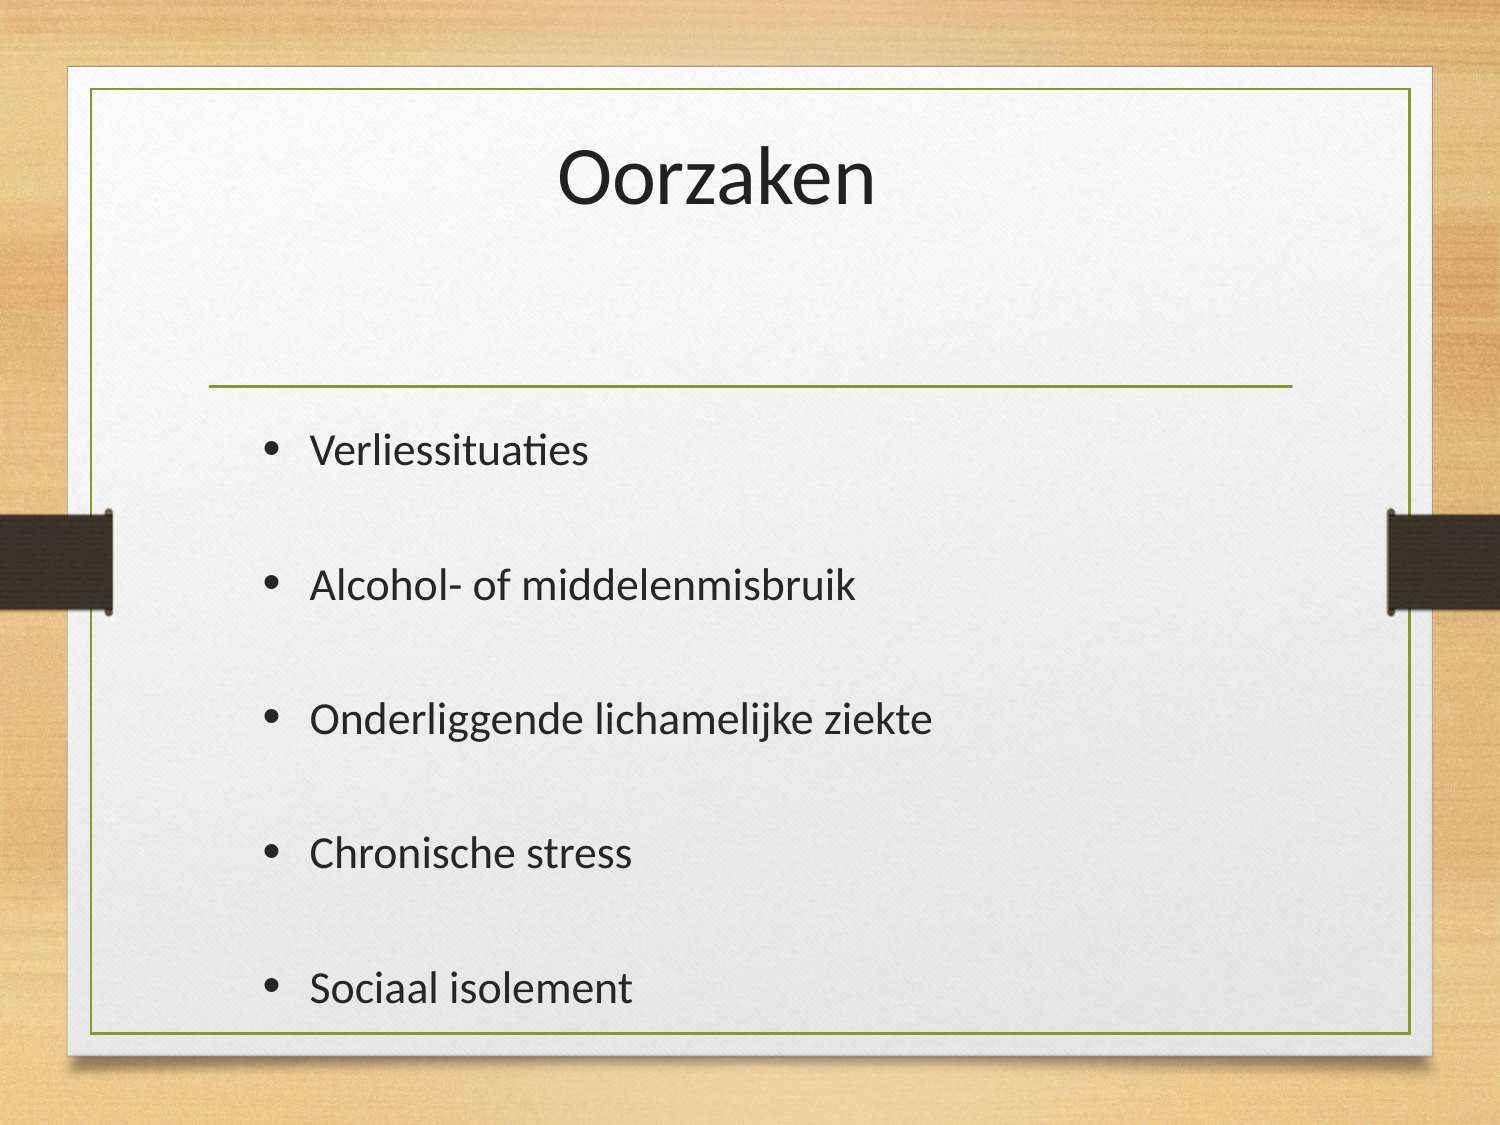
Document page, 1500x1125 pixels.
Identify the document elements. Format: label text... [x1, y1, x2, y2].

title Oorzaken [159, 90, 1275, 252]
picture [0, 0, 1500, 1125]
list Verliessituaties Alcohol- of middelenmisbruik Onderliggende lichamelijke ziekte Chronische stress Sociaal isolement [172, 385, 1262, 1024]
